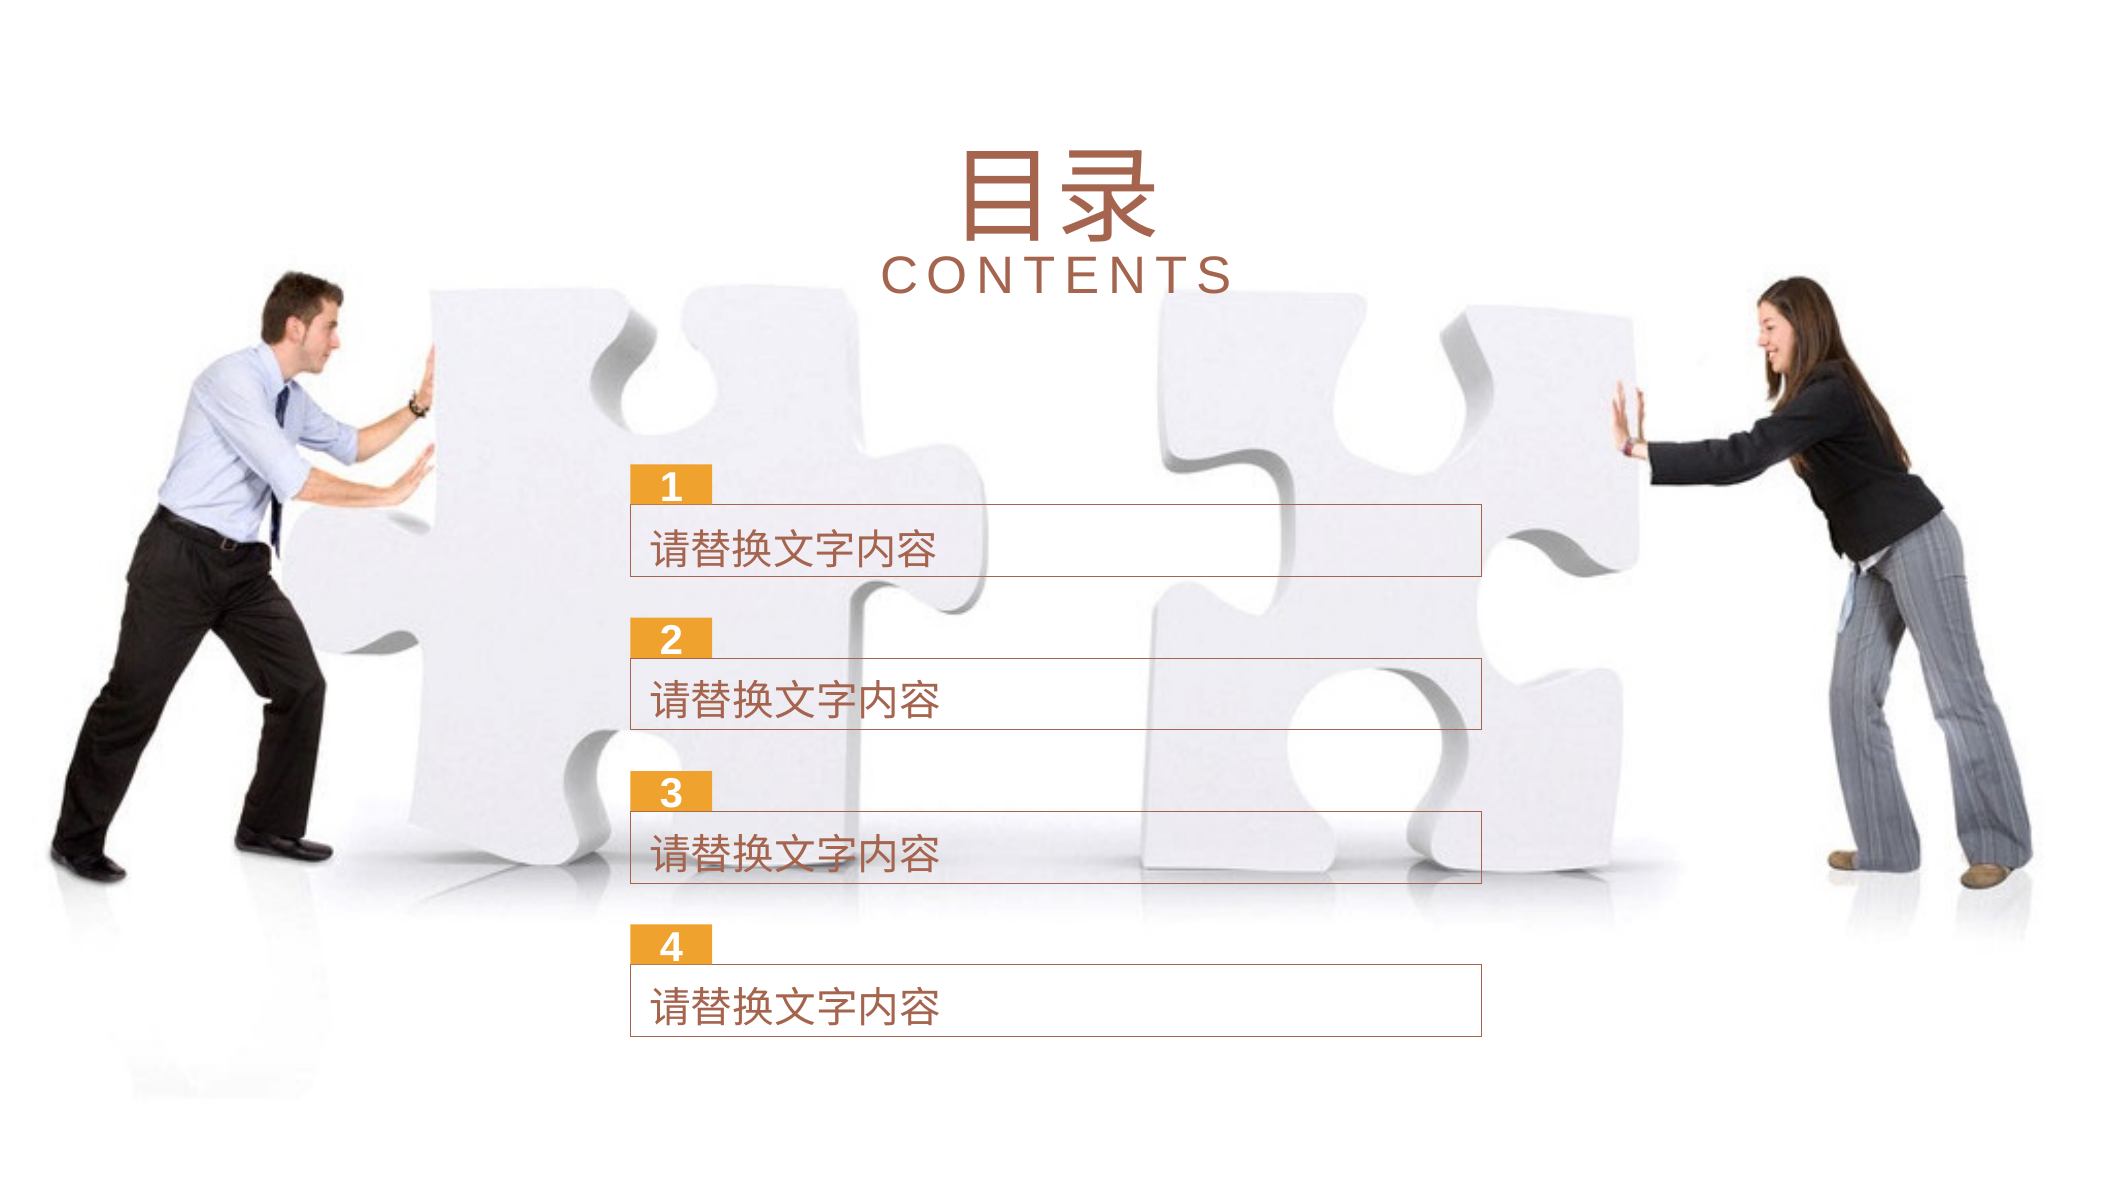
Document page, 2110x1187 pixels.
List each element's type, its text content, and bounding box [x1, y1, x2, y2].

text_box 2 [629, 617, 713, 659]
text_box 1 [629, 463, 713, 505]
text_box 3 [629, 770, 713, 812]
text_box 请替换文字内容 [630, 504, 1482, 577]
text_box 请替换文字内容 [630, 658, 1482, 730]
text_box CONTENTS [830, 233, 1283, 312]
text_box 请替换文字内容 [630, 811, 1482, 884]
text_box 请替换文字内容 [630, 964, 1482, 1037]
text_box [0, 0, 2110, 1187]
text_box 目录 [872, 135, 1240, 233]
text_box 4 [629, 923, 713, 966]
